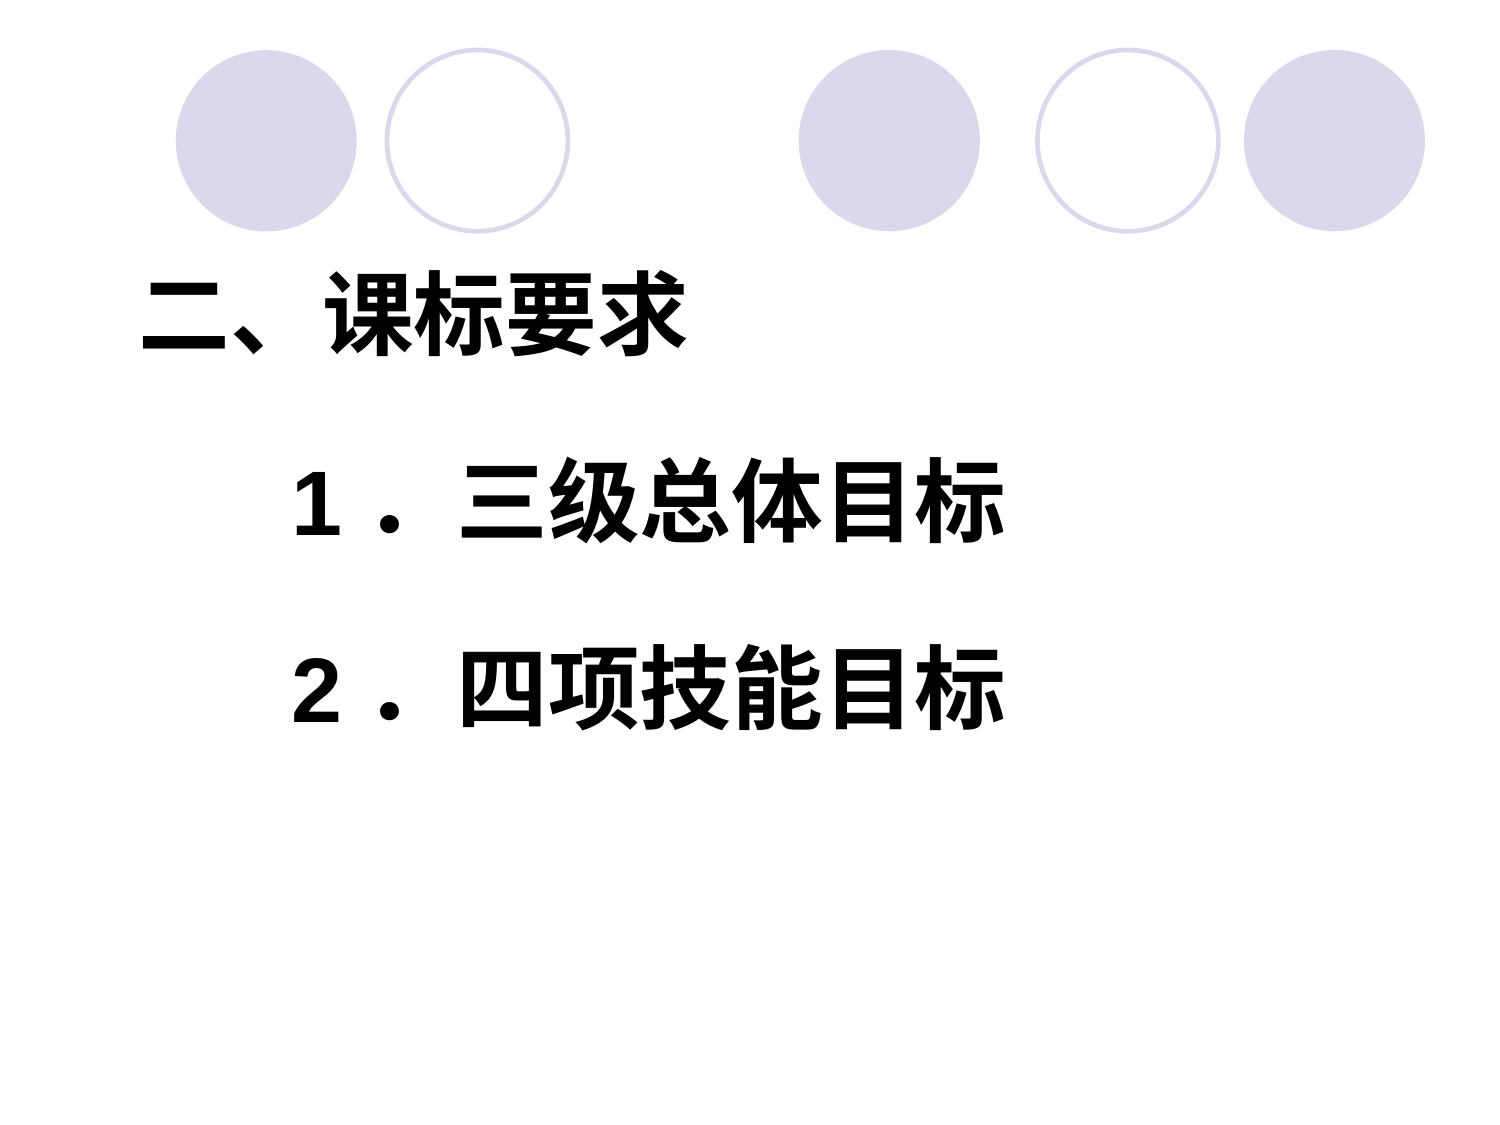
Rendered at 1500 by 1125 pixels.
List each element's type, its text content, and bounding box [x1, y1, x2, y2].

text_box 二、课标要求 1．三级总体目标 2．四项技能目标 [123, 172, 1322, 749]
